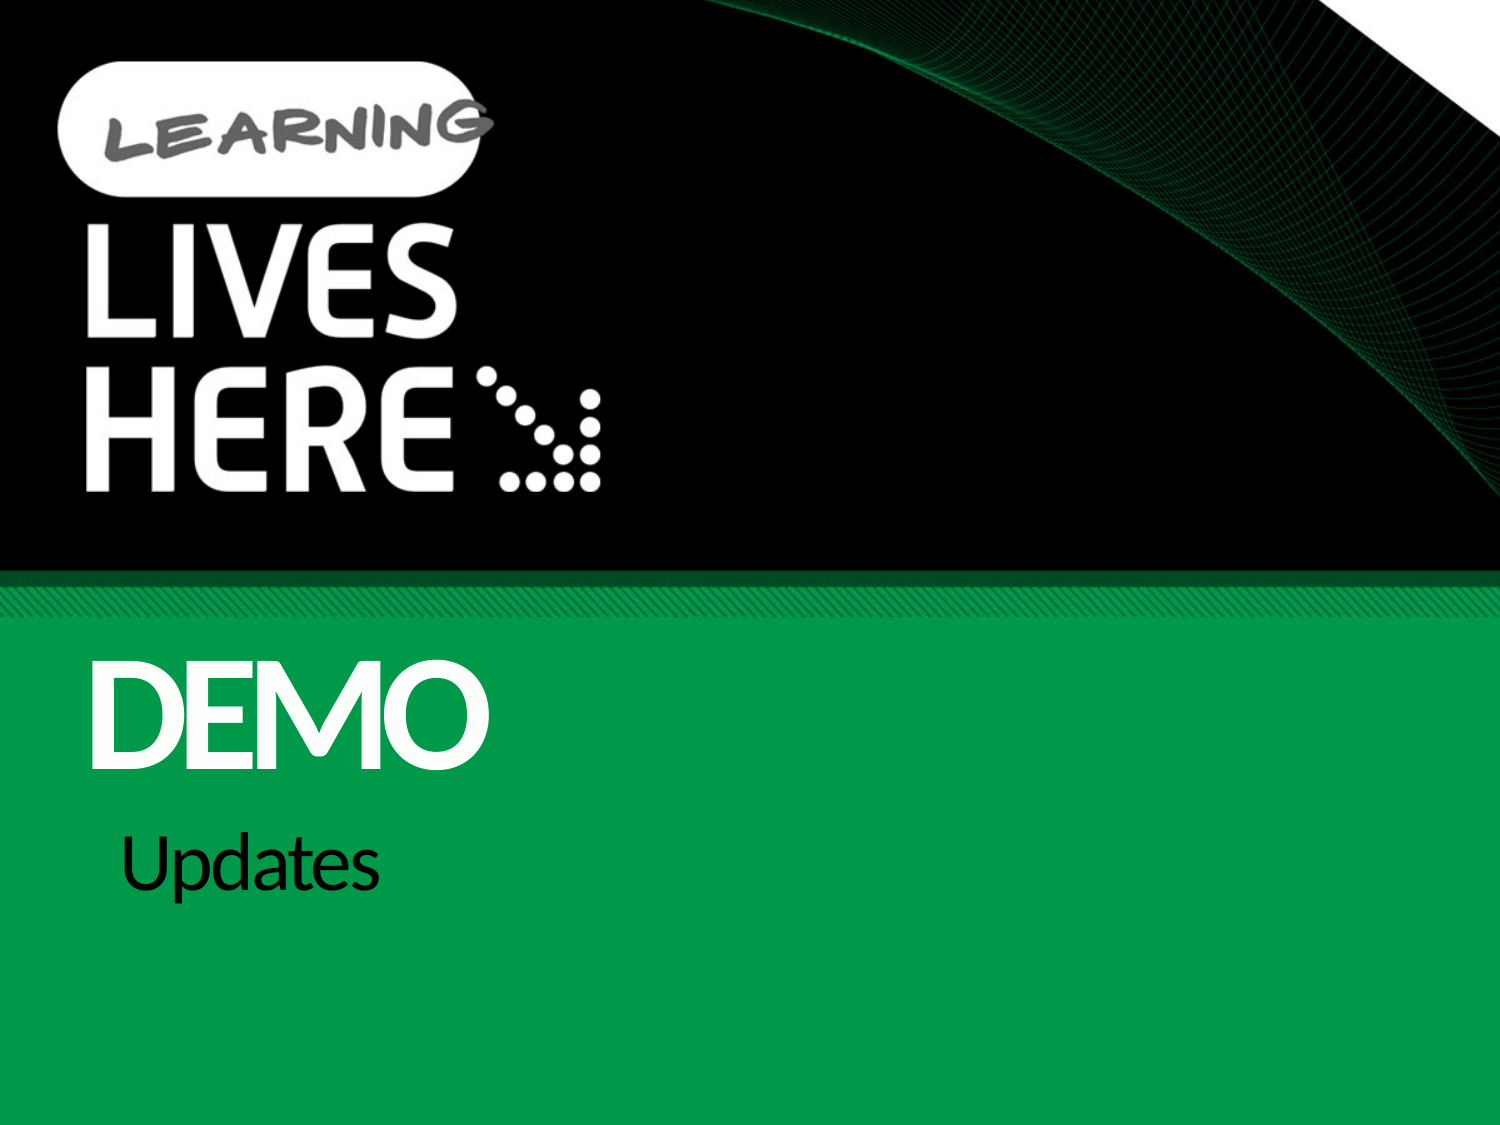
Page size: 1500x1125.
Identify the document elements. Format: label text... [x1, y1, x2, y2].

list DEMO [83, 625, 1344, 800]
title Updates [119, 818, 1375, 943]
picture [0, 0, 1500, 1125]
